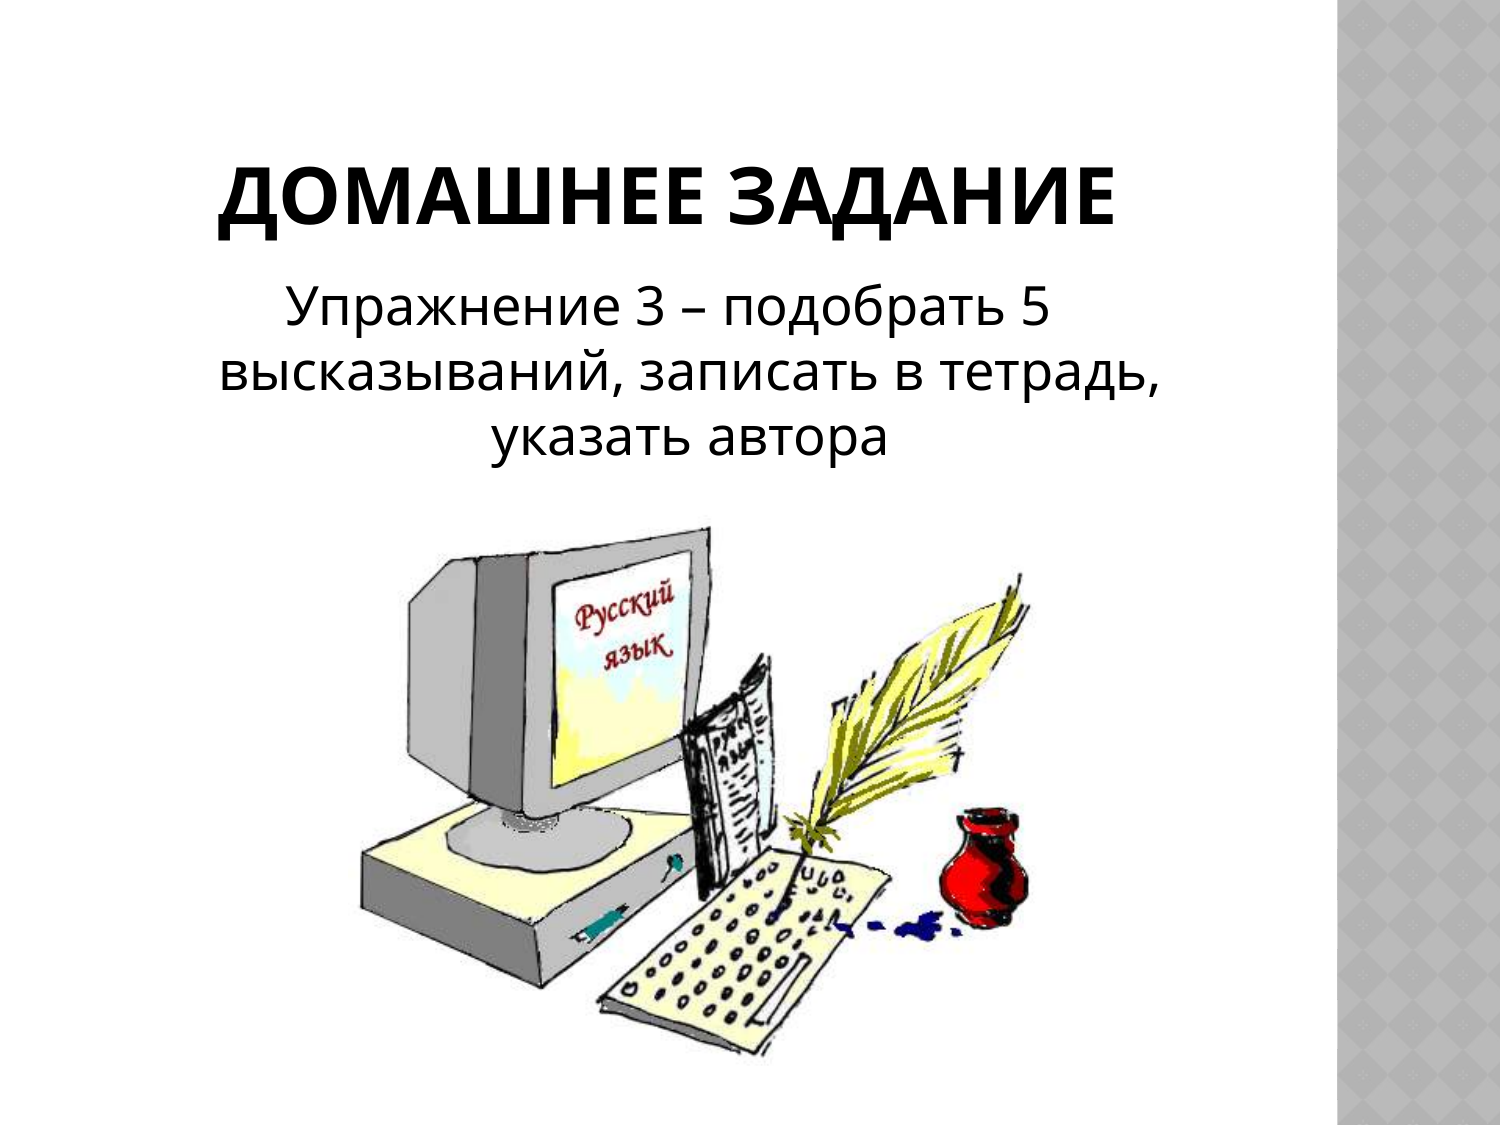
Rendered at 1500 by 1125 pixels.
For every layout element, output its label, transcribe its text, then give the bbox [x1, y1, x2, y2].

title Домашнее задание [75, 52, 1263, 240]
picture [347, 503, 1049, 1081]
list Упражнение 3 – подобрать 5 высказываний, записать в тетрадь, указать автора [75, 264, 1263, 1059]
